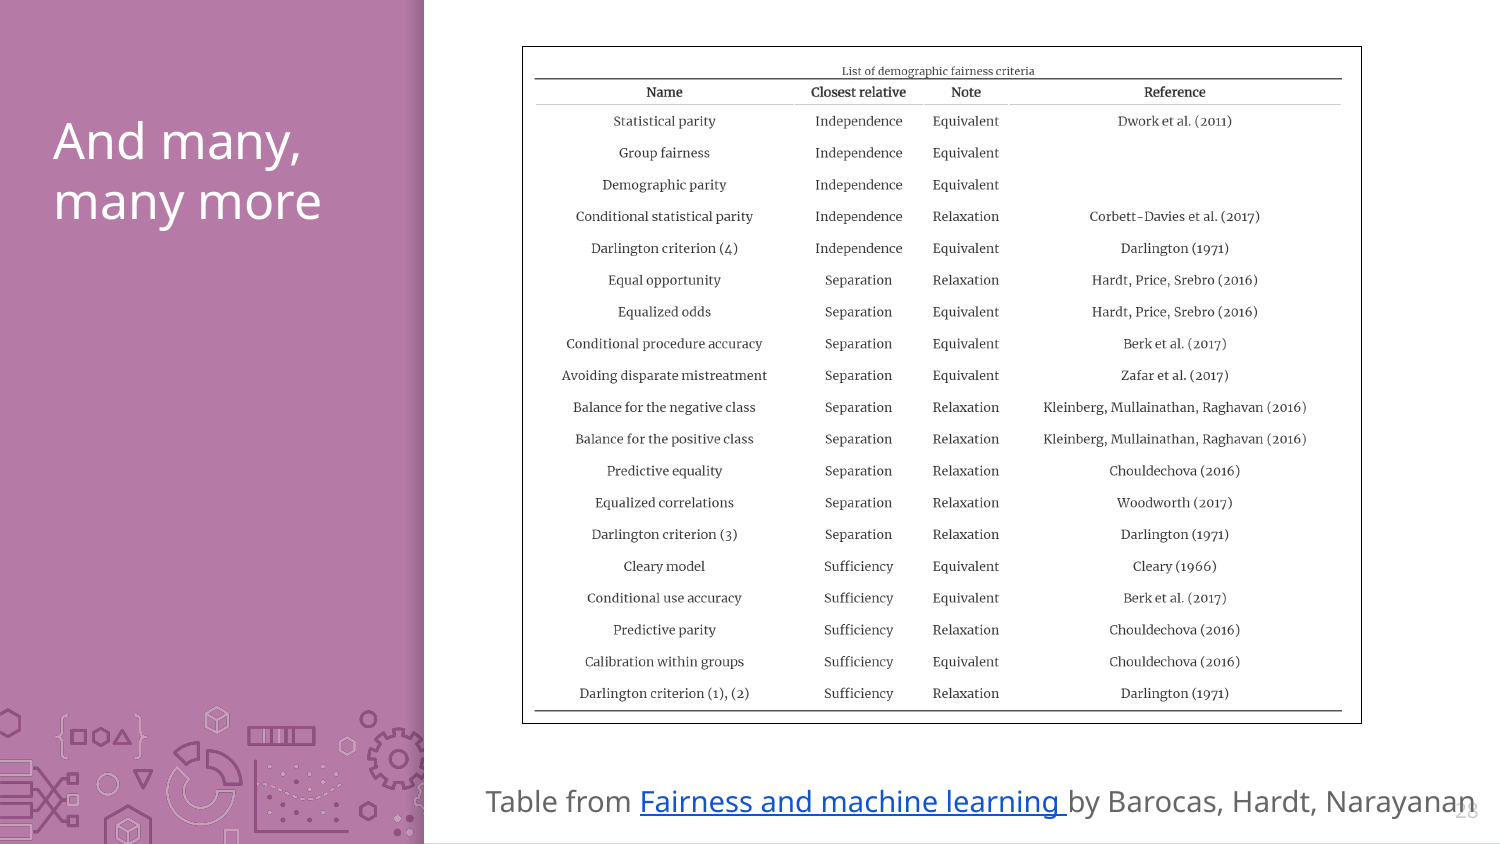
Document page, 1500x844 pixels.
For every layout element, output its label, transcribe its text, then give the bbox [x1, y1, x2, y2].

title And many, many more [38, 94, 375, 748]
slide_number 28 [1403, 779, 1494, 844]
picture [0, 701, 424, 844]
picture [521, 45, 1362, 724]
list Table from Fairness and machine learning by Barocas, Hardt, Narayanan [447, 761, 1494, 844]
